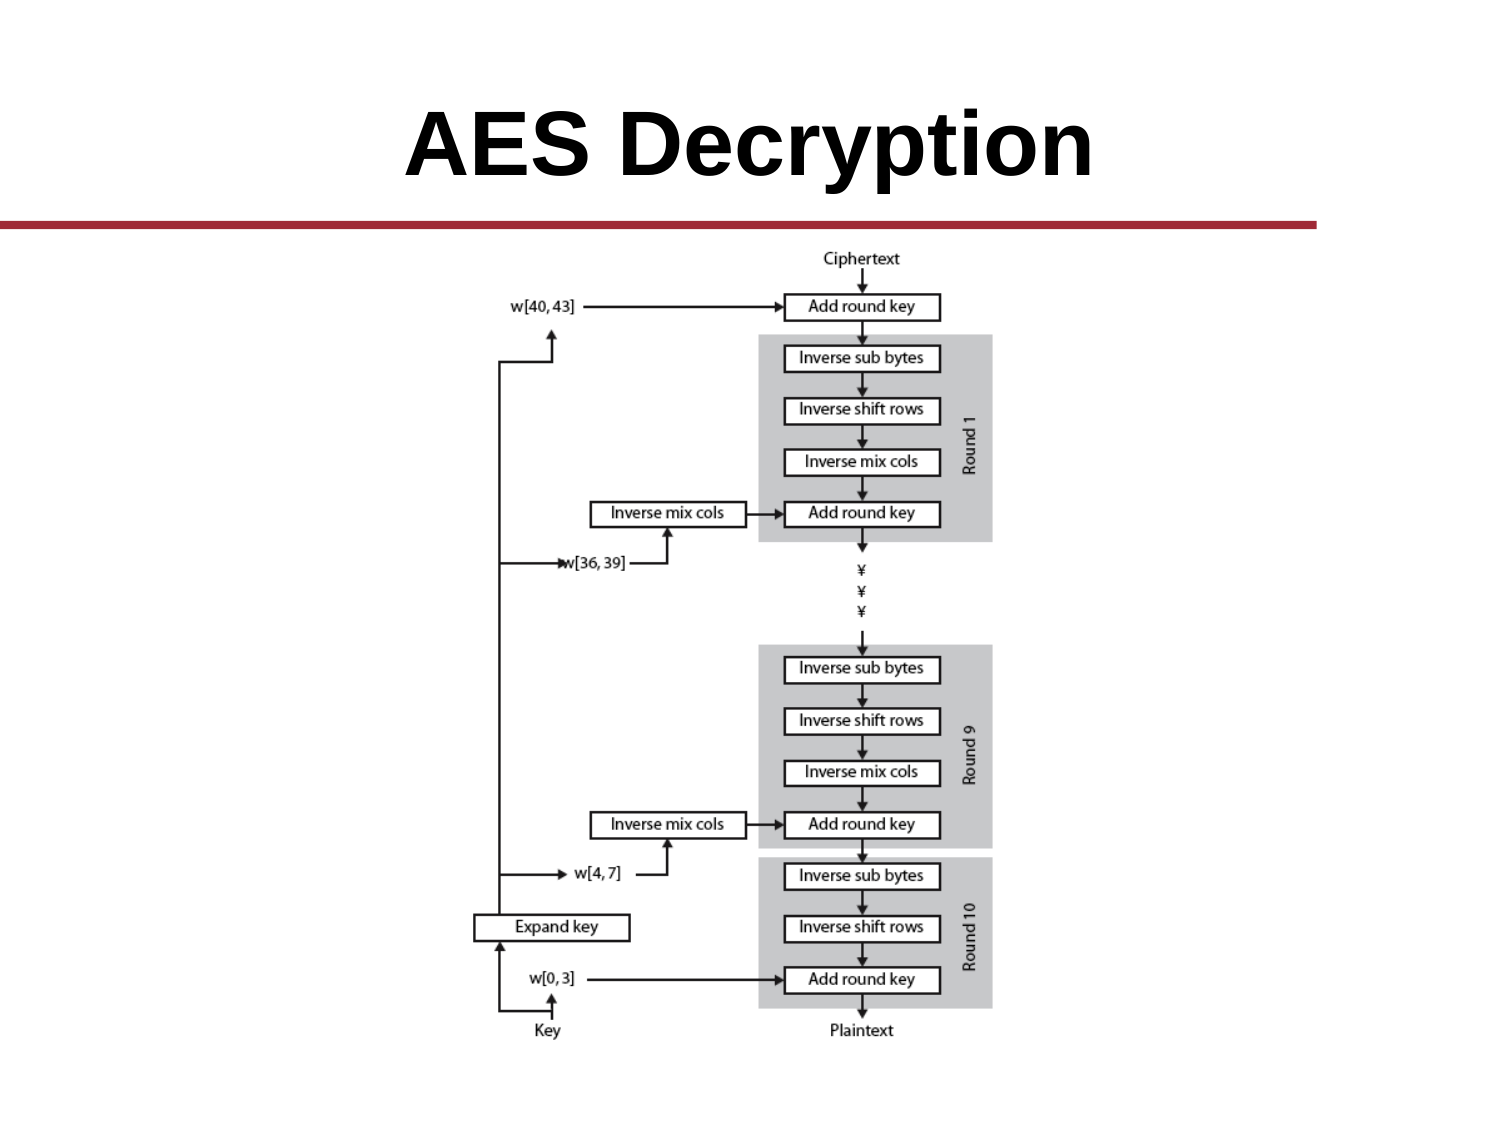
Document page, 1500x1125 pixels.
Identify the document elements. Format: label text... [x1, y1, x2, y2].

picture [462, 237, 1019, 1061]
text_box AES Decryption [74, 45, 1425, 233]
